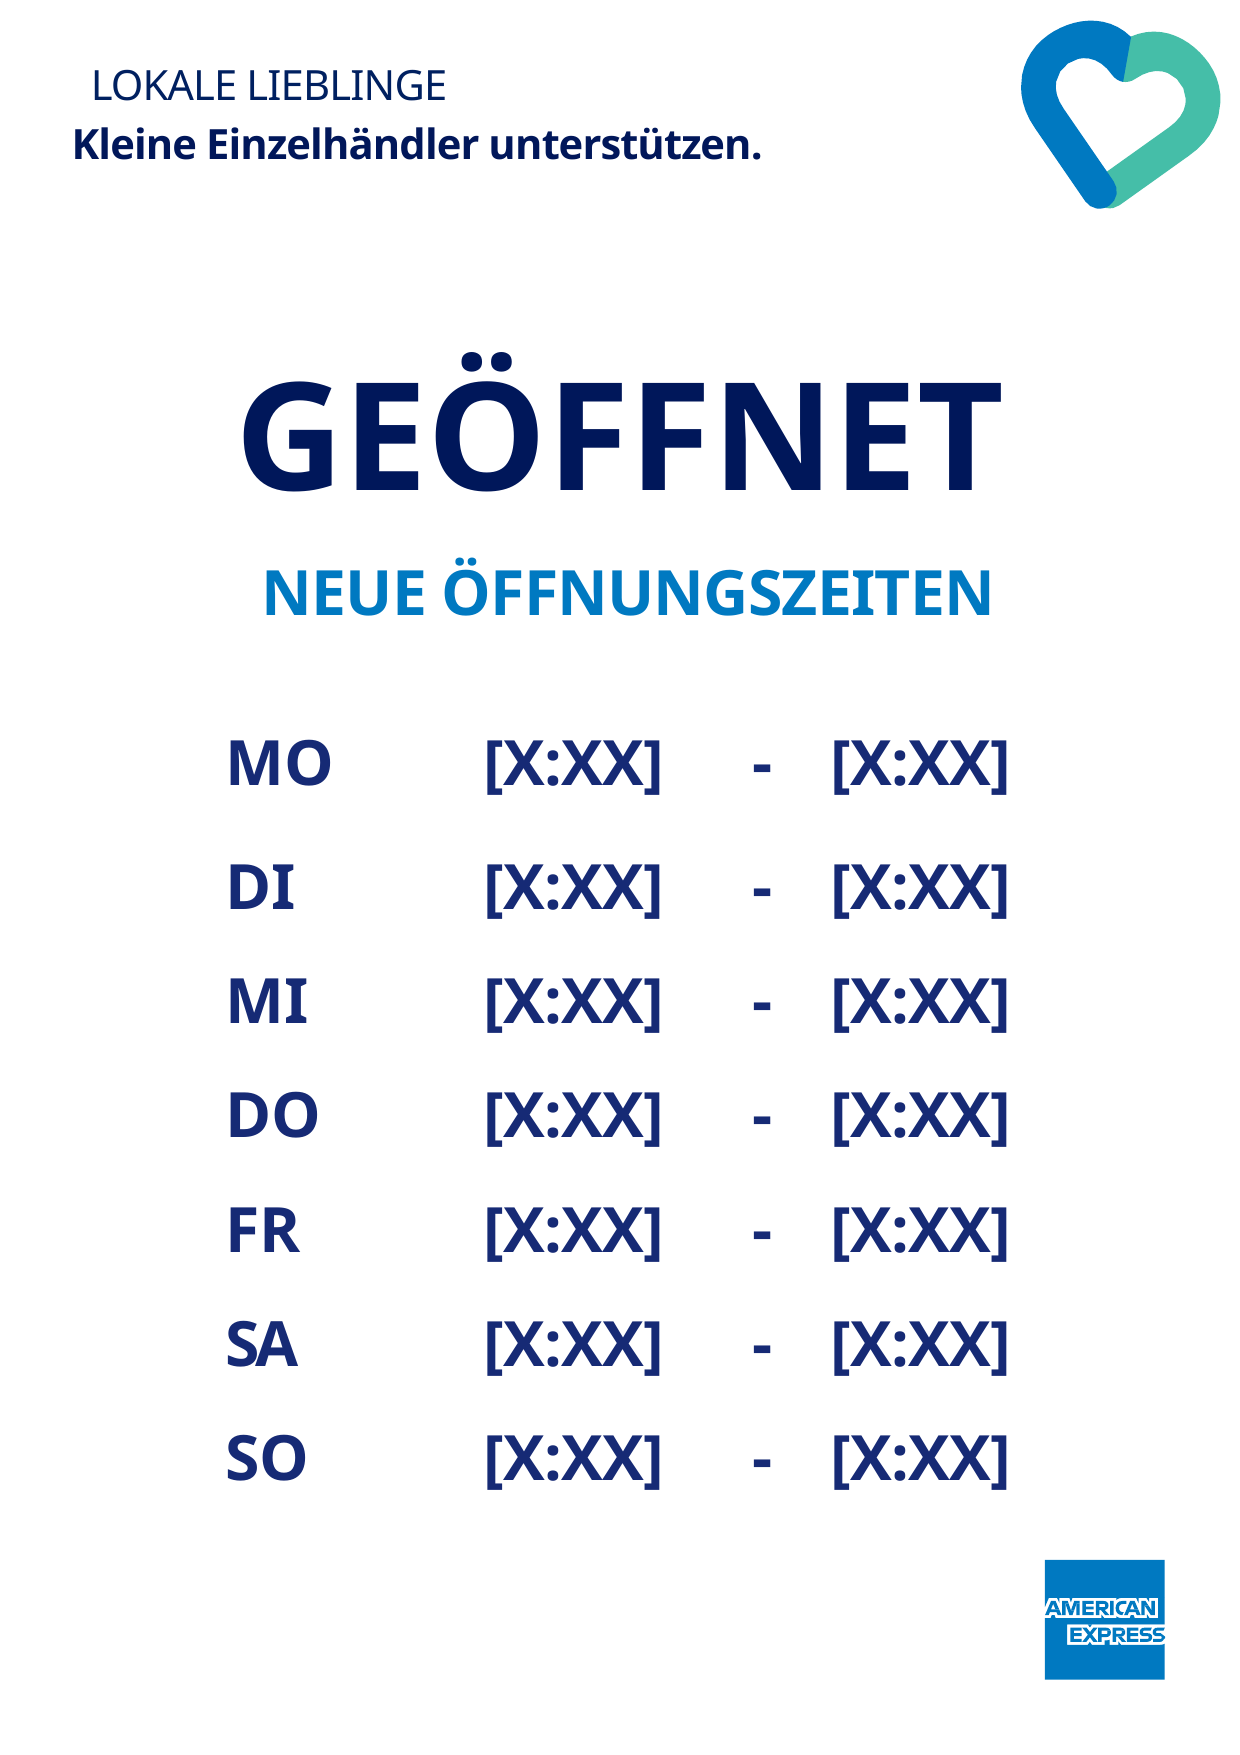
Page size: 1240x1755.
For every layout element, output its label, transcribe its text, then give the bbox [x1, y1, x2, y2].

text_box [1070, 1627, 1111, 1642]
table_cell - [X:XX] [695, 1283, 1015, 1397]
table_header - [X:XX] [695, 729, 1015, 826]
text_box [1112, 1627, 1166, 1642]
table_cell - [X:XX] [695, 826, 1015, 941]
text_box Kleine Einzelhändler unterstützen. [69, 115, 992, 168]
text_box LOKALE LIEBLINGE [76, 51, 463, 115]
text_box [1106, 31, 1221, 209]
table_cell [X:XX] [418, 1283, 695, 1397]
text_box [1115, 1600, 1155, 1616]
table_cell [X:XX] [418, 941, 695, 1055]
table_cell DI [221, 826, 418, 941]
table_cell [X:XX] [418, 1169, 695, 1283]
text_box [1082, 1600, 1094, 1616]
list GEÖFFNET NEUE ÖFFNUNGSZEITEN [106, 283, 1134, 1344]
table_cell FR [221, 1169, 418, 1283]
table_cell SO [221, 1397, 418, 1495]
table_cell SA [221, 1283, 418, 1397]
table_header [X:XX] [418, 729, 695, 826]
table_cell MI [221, 941, 418, 1055]
table_cell - [X:XX] [695, 941, 1015, 1055]
text_box [1021, 20, 1132, 209]
table_cell - [X:XX] [695, 1169, 1015, 1283]
text_box [1045, 1600, 1080, 1616]
text_box [1095, 1600, 1114, 1616]
table_cell [X:XX] [418, 826, 695, 941]
table_cell DO [221, 1055, 418, 1169]
table_header MO [221, 729, 418, 826]
table_cell - [X:XX] [695, 1055, 1015, 1169]
table_cell [X:XX] [418, 1055, 695, 1169]
table_cell [X:XX] [418, 1397, 695, 1495]
text_box [1044, 1559, 1165, 1680]
table_cell - [X:XX] [695, 1397, 1015, 1495]
